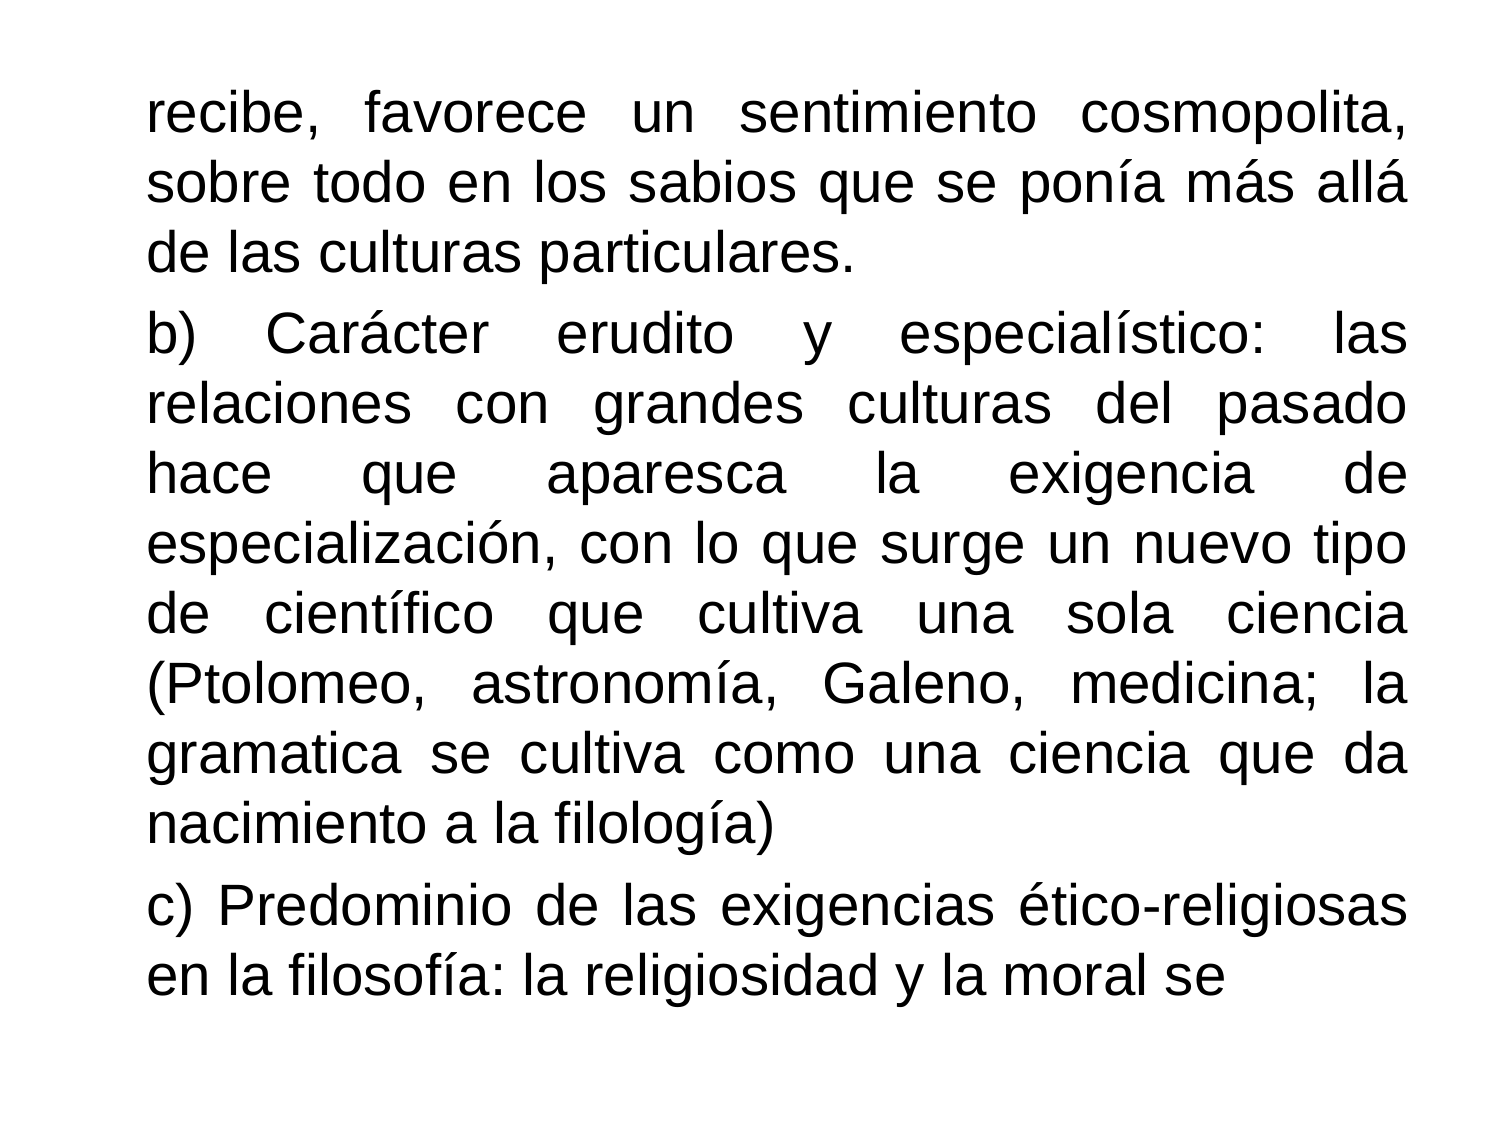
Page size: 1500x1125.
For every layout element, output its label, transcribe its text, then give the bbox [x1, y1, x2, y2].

list recibe, favorece un sentimiento cosmopolita, sobre todo en los sabios que se ponía más allá de las culturas particulares. b) Carácter erudito y especialístico: las relaciones con grandes culturas del pasado hace que aparesca la exigencia de especialización, con lo que surge un nuevo tipo de científico que cultiva una sola ciencia (Ptolomeo, astronomía, Galeno, medicina; la gramatica se cultiva como una ciencia que da nacimiento a la filología) c) Predominio de las exigencias ético-religiosas en la filosofía: la religiosidad y la moral se [74, 66, 1426, 1048]
